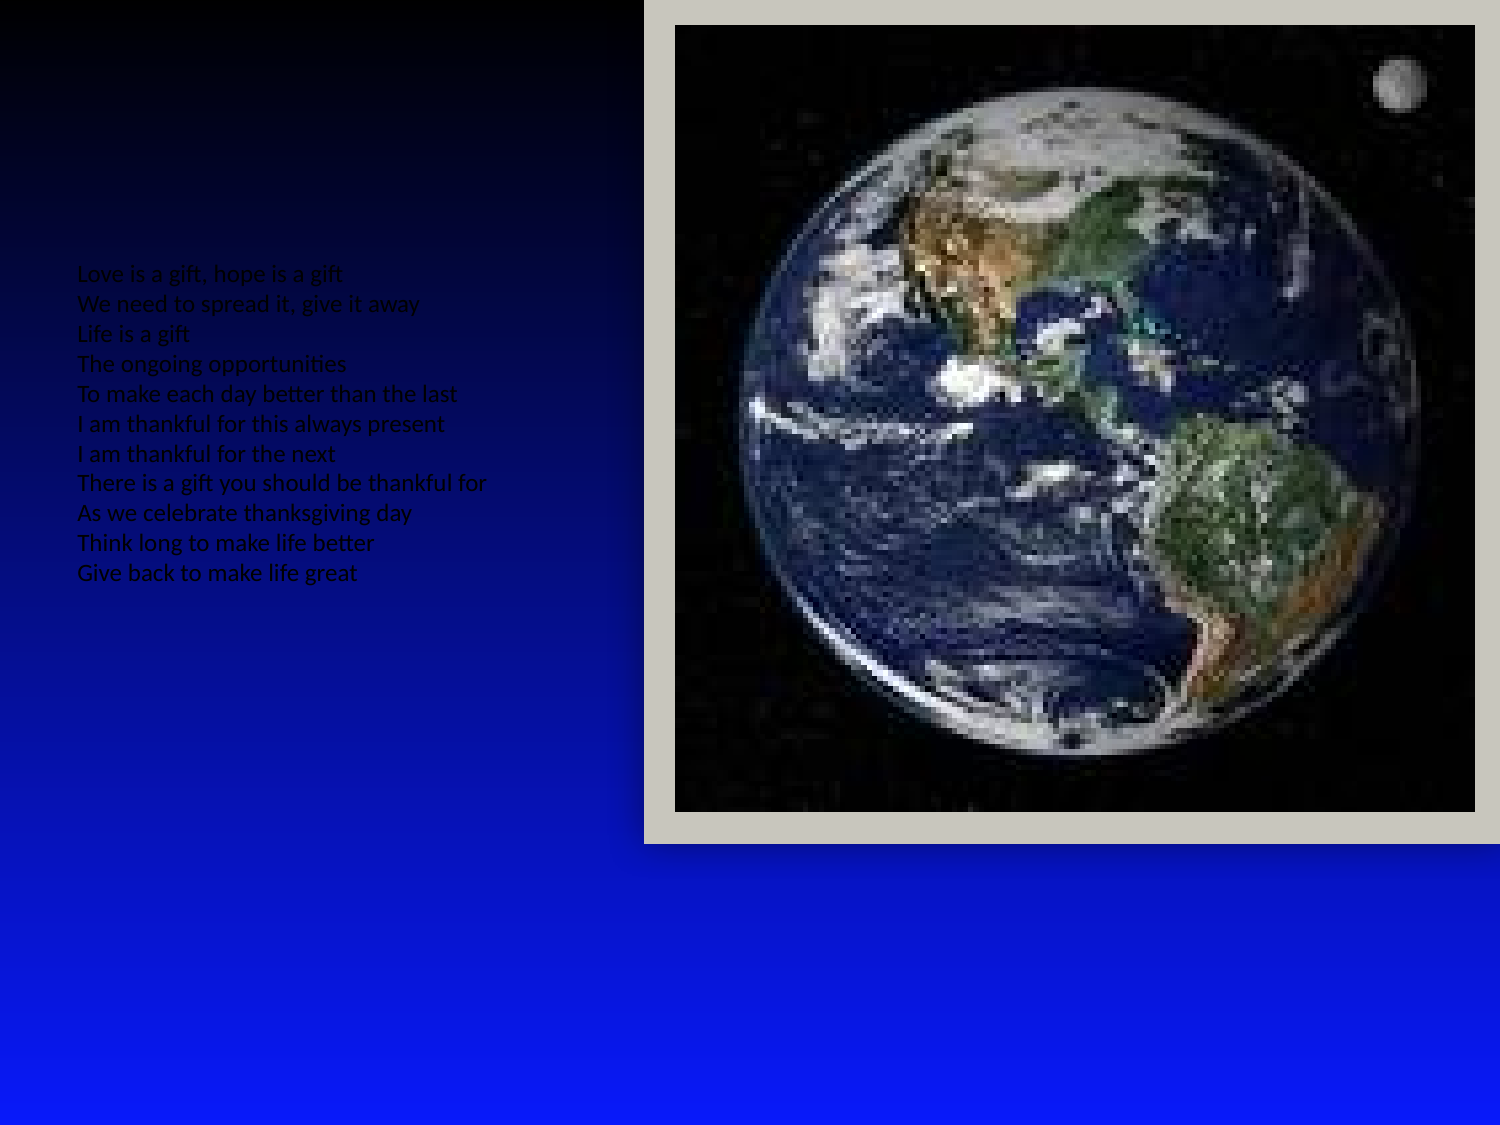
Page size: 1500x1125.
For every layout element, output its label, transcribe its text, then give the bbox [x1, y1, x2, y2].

text_box Love is a gift, hope is a gift We need to spread it, give it away Life is a gift The ongoing opportunities To make each day better than the last I am thankful for this always present I am thankful for the next There is a gift you should be thankful for As we celebrate thanksgiving day Think long to make life better Give back to make life great [62, 249, 538, 640]
picture [674, 24, 1476, 813]
